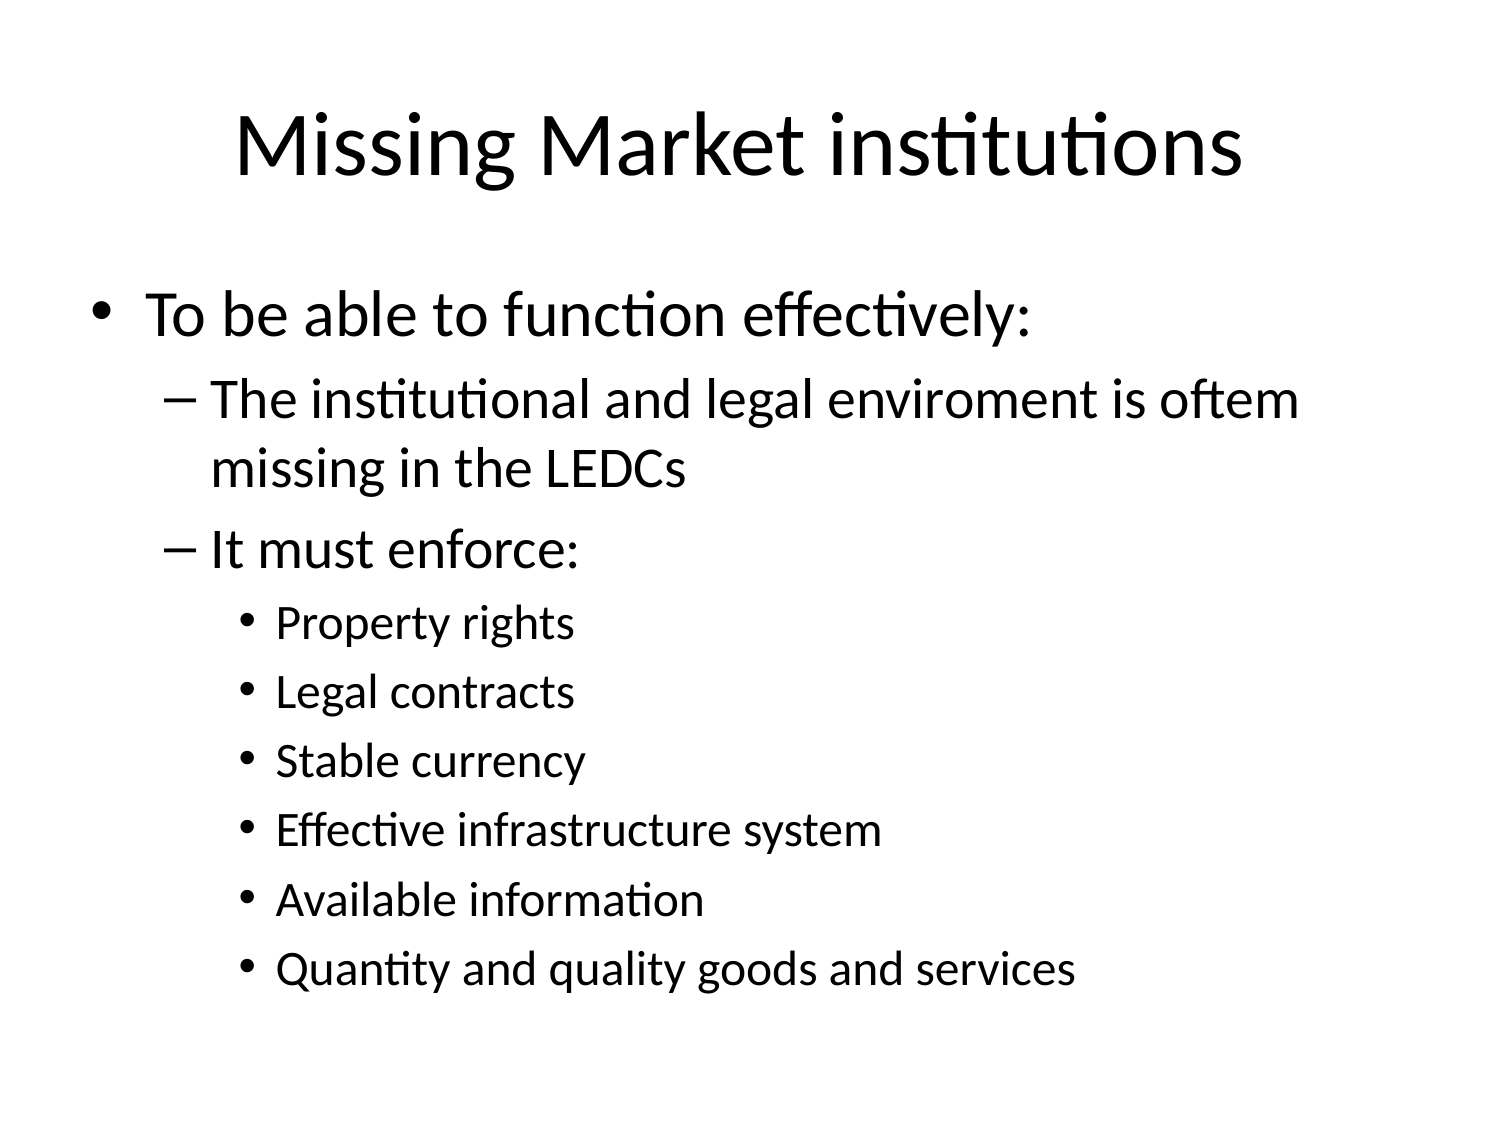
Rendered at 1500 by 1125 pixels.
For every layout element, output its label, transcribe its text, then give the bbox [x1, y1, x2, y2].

title Missing Market institutions [75, 45, 1425, 233]
list To be able to function effectively: The institutional and legal enviroment is oftem missing in the LEDCs It must enforce: Property rights Legal contracts Stable currency Effective infrastructure system Available information Quantity and quality goods and services [75, 262, 1425, 1005]
